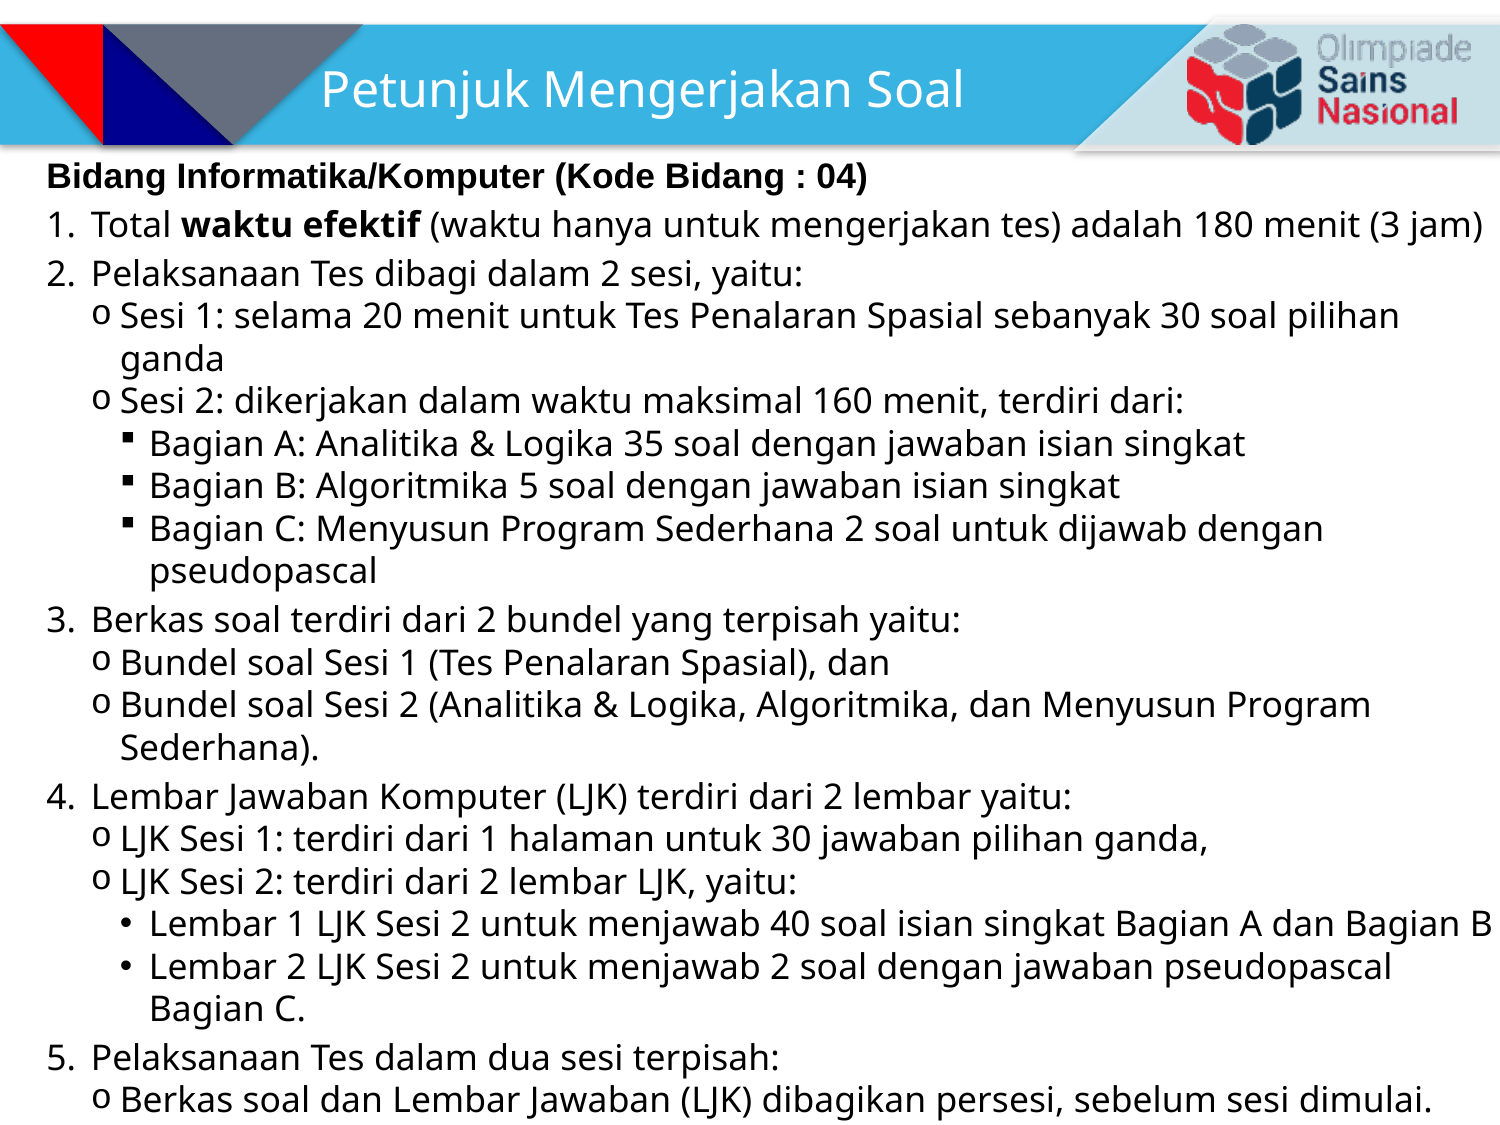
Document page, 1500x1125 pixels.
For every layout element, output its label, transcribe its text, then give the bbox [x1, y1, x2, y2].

text_box Bidang Informatika/Komputer (Kode Bidang : 04) Total waktu efektif (waktu hanya untuk mengerjakan tes) adalah 180 menit (3 jam) Pelaksanaan Tes dibagi dalam 2 sesi, yaitu: Sesi 1: selama 20 menit untuk Tes Penalaran Spasial sebanyak 30 soal pilihan ganda Sesi 2: dikerjakan dalam waktu maksimal 160 menit, terdiri dari: Bagian A: Analitika & Logika 35 soal dengan jawaban isian singkat Bagian B: Algoritmika 5 soal dengan jawaban isian singkat Bagian C: Menyusun Program Sederhana 2 soal untuk dijawab dengan pseudopascal Berkas soal terdiri dari 2 bundel yang terpisah yaitu: Bundel soal Sesi 1 (Tes Penalaran Spasial), dan Bundel soal Sesi 2 (Analitika & Logika, Algoritmika, dan Menyusun Program Sederhana). Lembar Jawaban Komputer (LJK) terdiri dari 2 lembar yaitu: LJK Sesi 1: terdiri dari 1 halaman untuk 30 jawaban pilihan ganda, LJK Sesi 2: terdiri dari 2 lembar LJK, yaitu: Lembar 1 LJK Sesi 2 untuk menjawab 40 soal isian singkat Bagian A dan Bagian B Lembar 2 LJK Sesi 2 untuk menjawab 2 soal dengan jawaban pseudopascal Bagian C. Pelaksanaan Tes dalam dua sesi terpisah: Berkas soal dan Lembar Jawaban (LJK) dibagikan persesi, sebelum sesi dimulai. Setelah waktu pengerjaan soal Sesi 1 berakhir dan sebelum memulai mengerjakan soal Sesi 2,berkas soal dan Lembar Jawaban Sesi 1 langsung dikumpulkan kepada pengawas/panitia. [31, 141, 1500, 1125]
text_box [247, 24, 1186, 141]
text_box Petunjuk Mengerjakan Soal [306, 50, 981, 125]
text_box [0, 23, 104, 141]
text_box [107, 41, 218, 141]
text_box [104, 23, 364, 141]
text_box [1208, 15, 1500, 152]
picture [1187, 24, 1471, 145]
text_box [1072, 47, 1186, 152]
text_box [0, 37, 89, 146]
